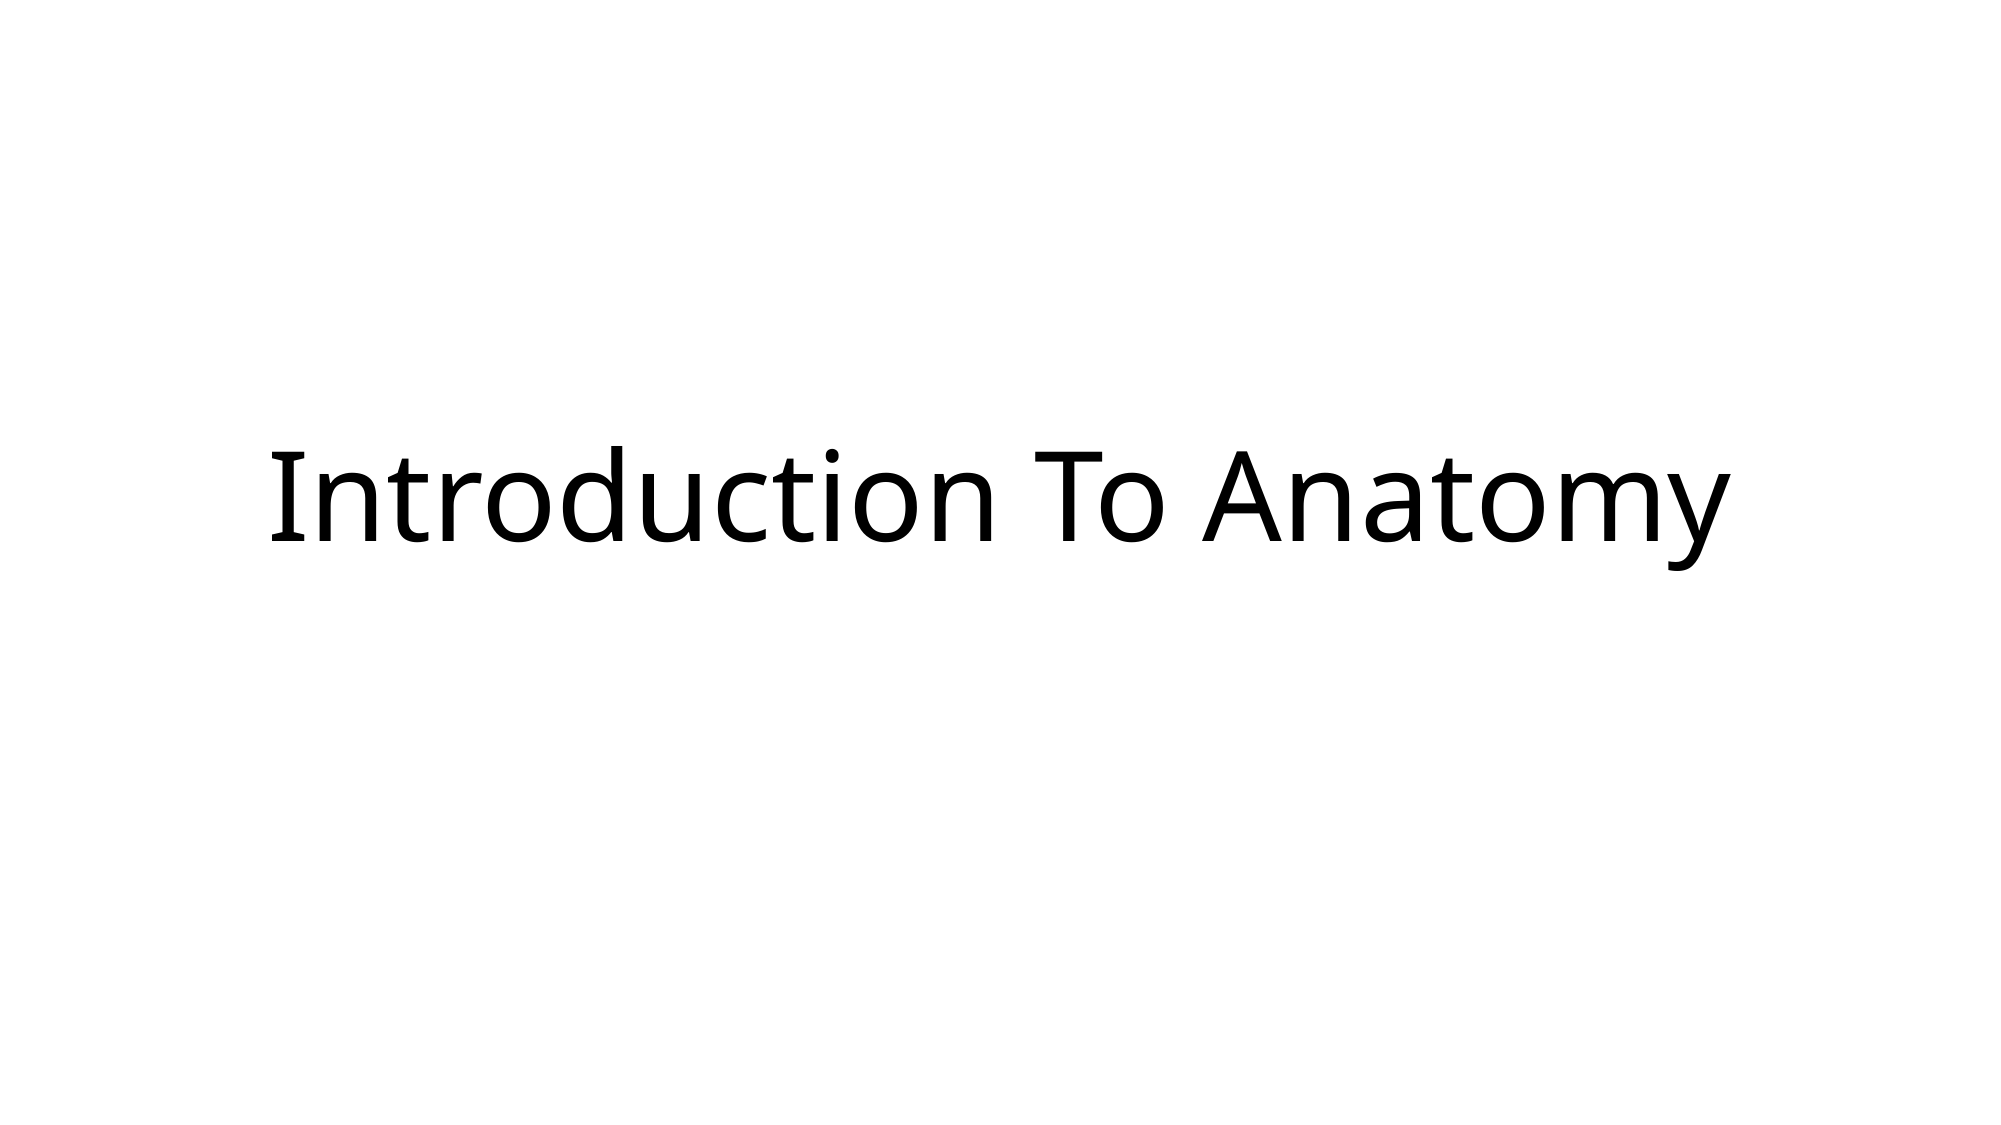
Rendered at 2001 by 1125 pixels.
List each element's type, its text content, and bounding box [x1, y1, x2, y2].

title Introduction To Anatomy [249, 184, 1750, 576]
